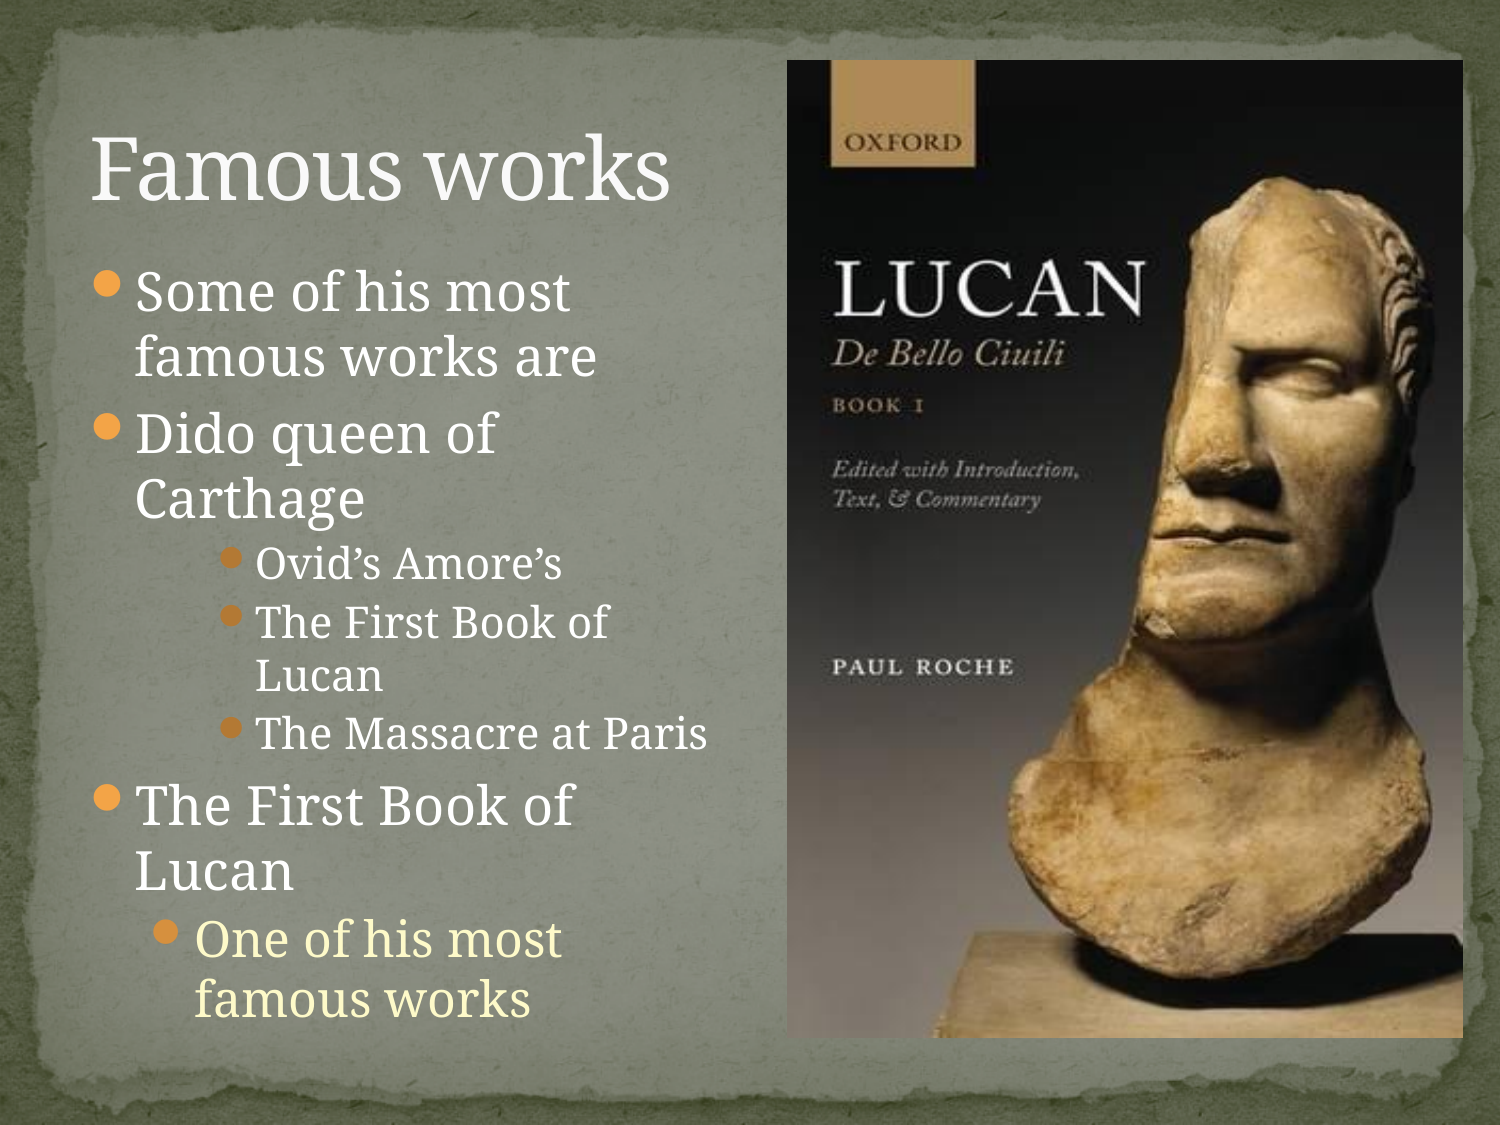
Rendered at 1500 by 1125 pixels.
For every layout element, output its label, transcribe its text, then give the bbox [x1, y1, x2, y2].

title Famous works [74, 24, 1425, 225]
list Some of his most famous works are Dido queen of Carthage Ovid’s Amore’s The First Book of Lucan The Massacre at Paris The First Book of Lucan One of his most famous works [75, 249, 741, 1000]
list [790, 63, 1461, 1036]
